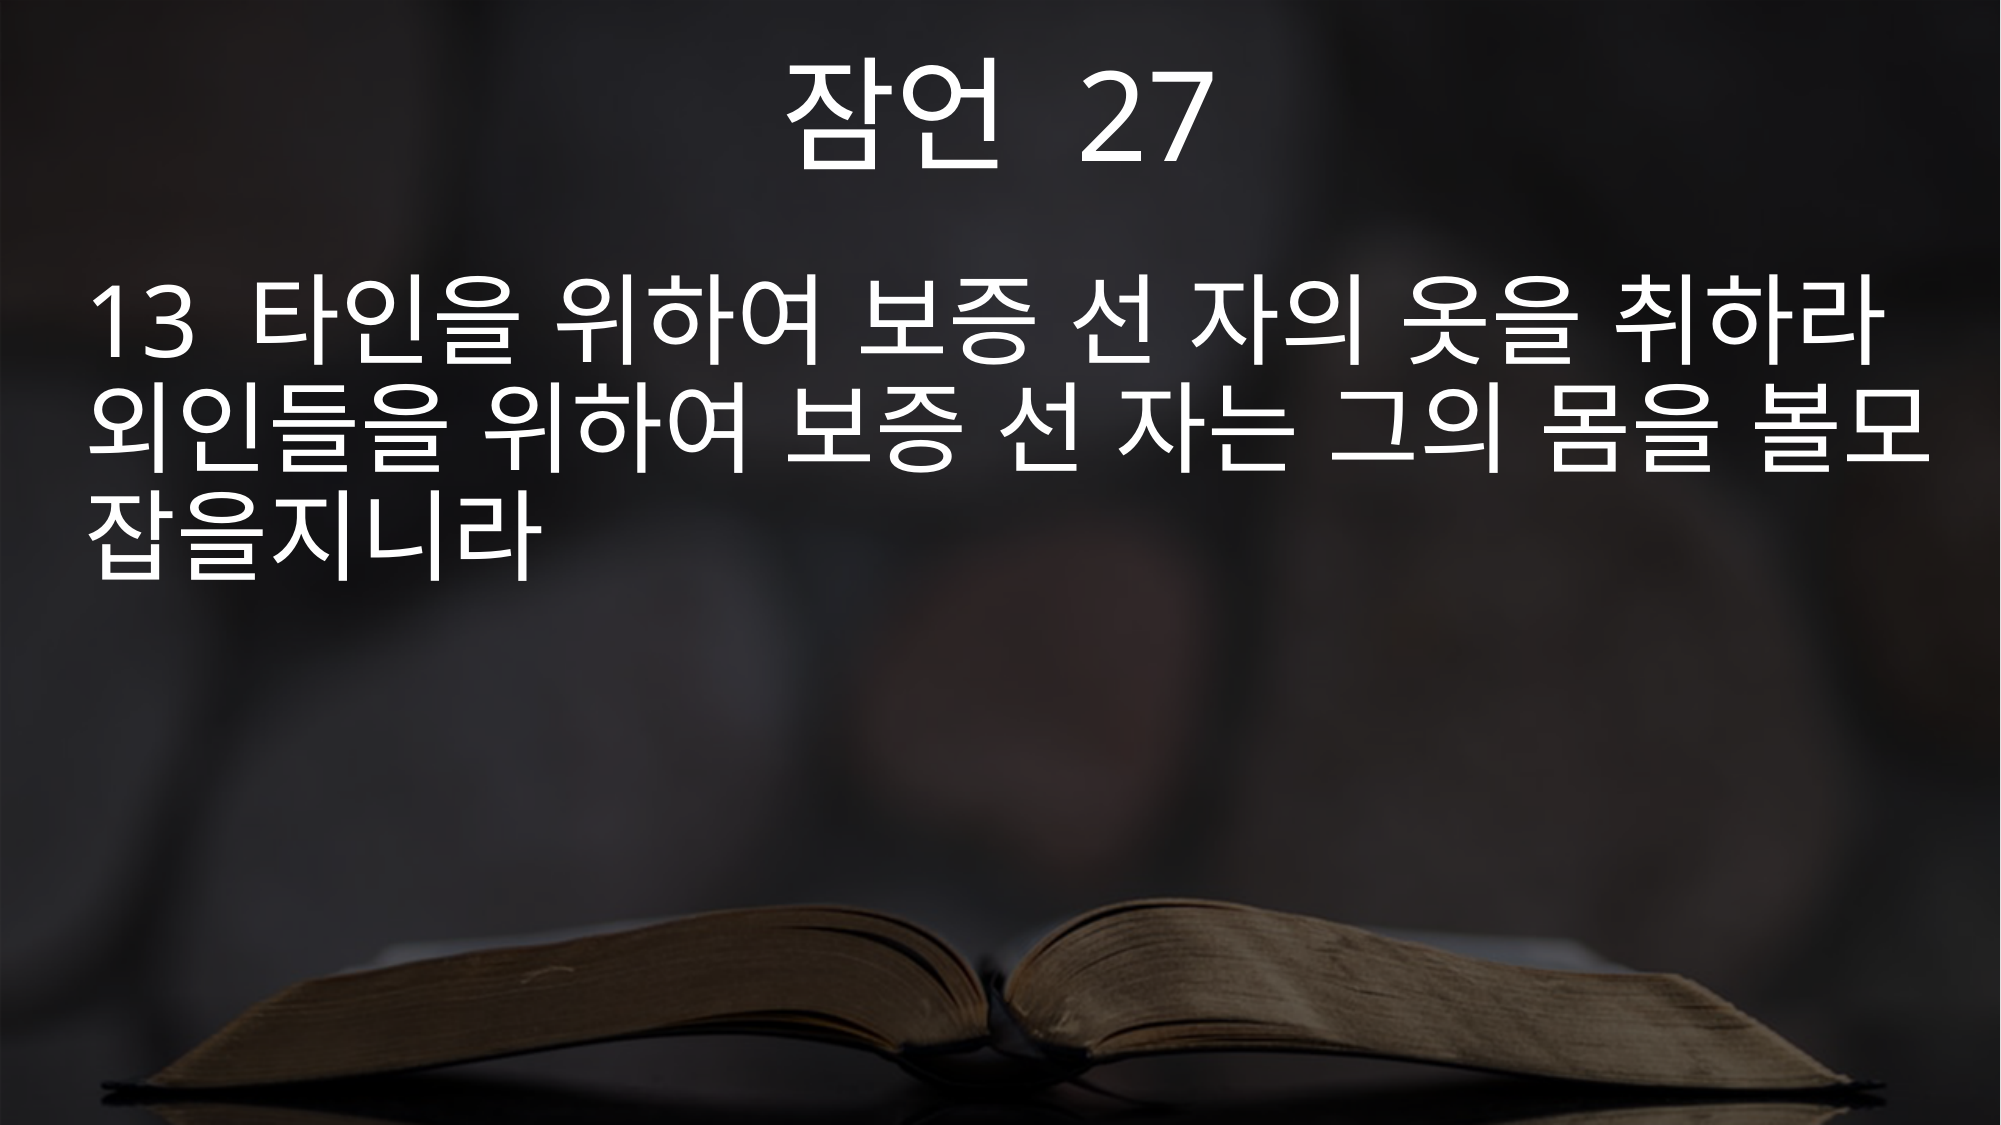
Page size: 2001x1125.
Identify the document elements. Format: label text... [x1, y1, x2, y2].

footer 잠언 27 [0, 32, 2000, 192]
picture [0, 0, 2001, 1125]
list 13 타인을 위하여 보증 선 자의 옷을 취하라 외인들을 위하여 보증 선 자는 그의 몸을 볼모 잡을지니라 [69, 263, 1953, 423]
